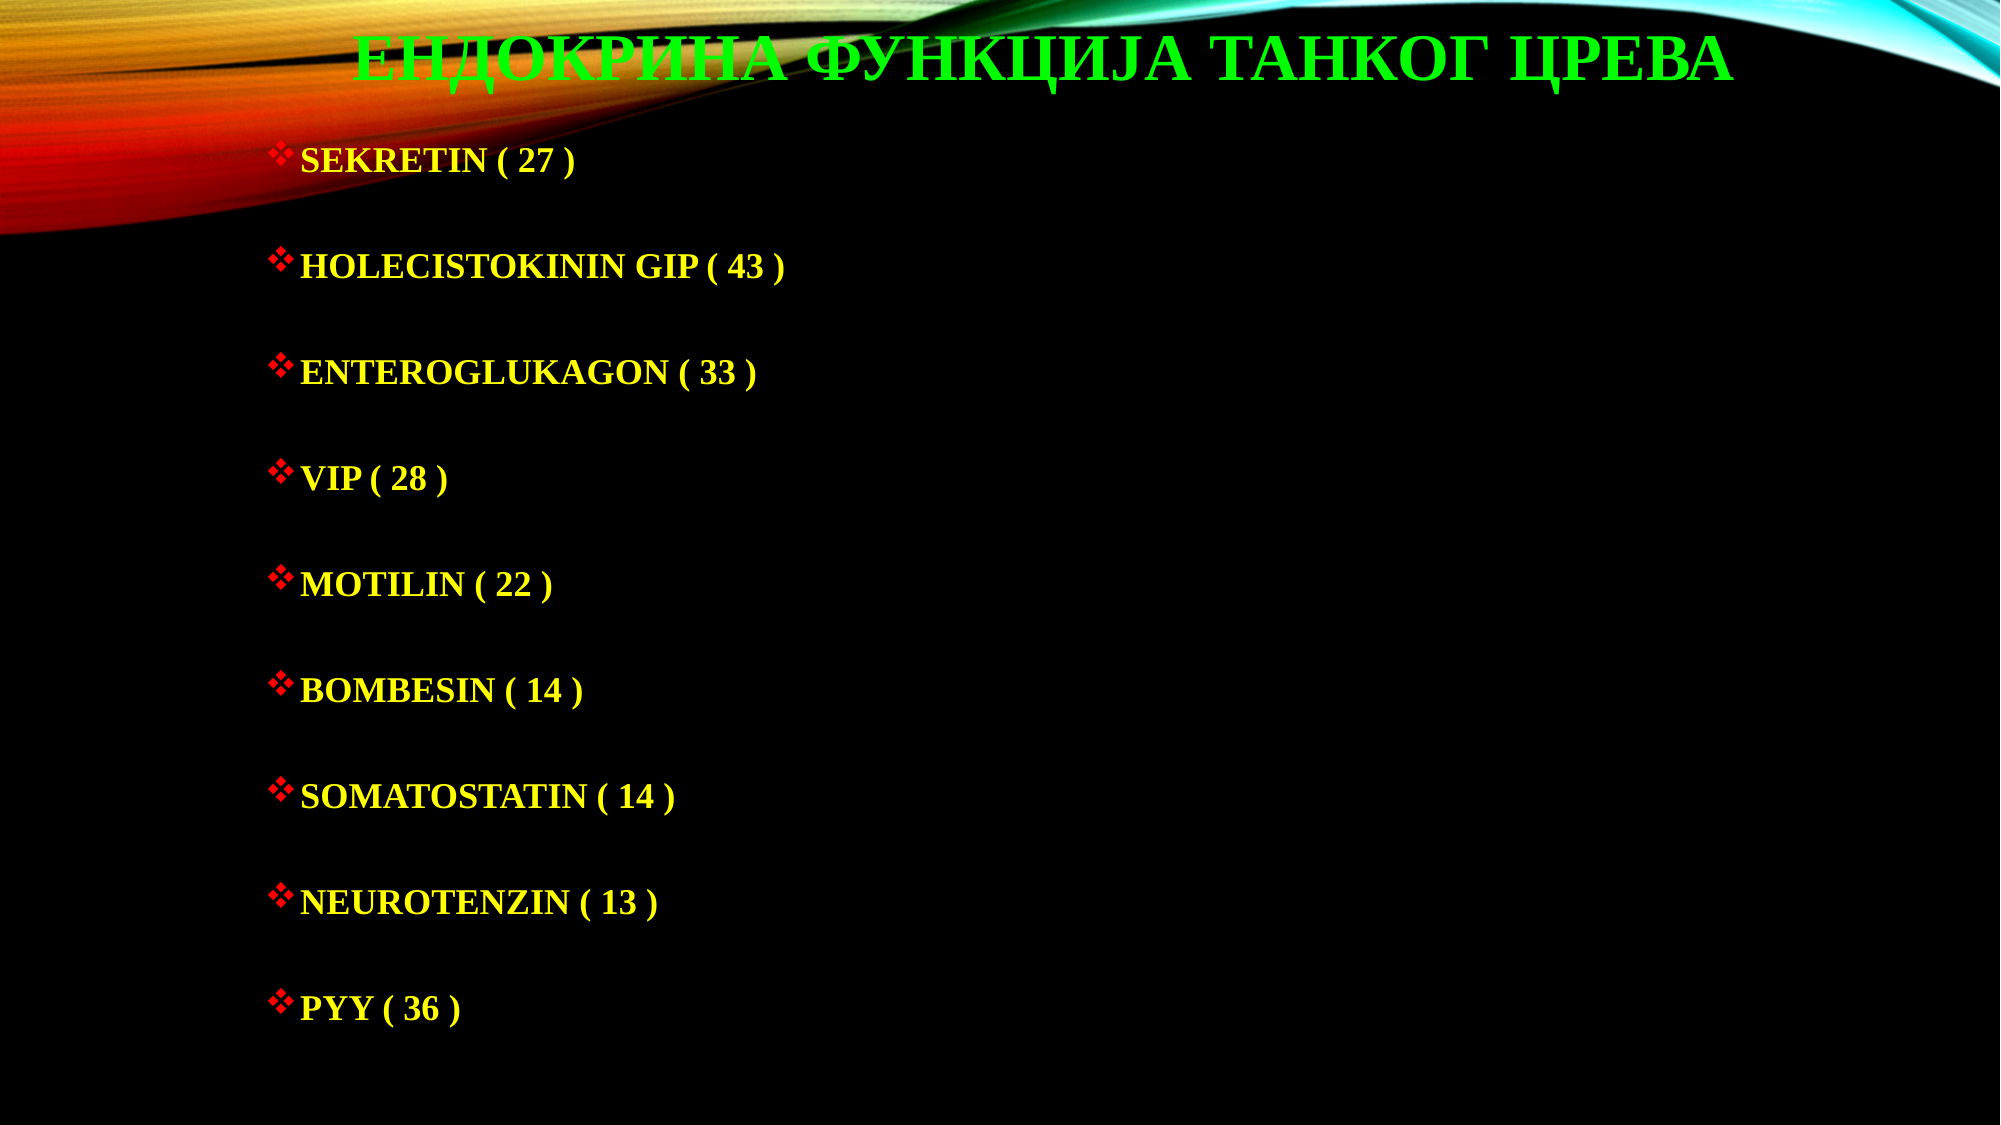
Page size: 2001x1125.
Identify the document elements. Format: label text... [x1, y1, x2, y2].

title ЕНДОКРИНА ФУНКЦИЈА ТАНКОГ ЦРЕВА [249, 0, 1750, 117]
picture [0, 0, 2000, 237]
list SEKRETIN ( 27 ) HOLECISTOKININ GIP ( 43 ) ENTEROGLUKAGON ( 33 ) VIP ( 28 ) MOTILIN ( 22 ) BOMBESIN ( 14 ) SOMATOSTATIN ( 14 ) NEUROTENZIN ( 13 ) PYY ( 36 ) [249, 137, 1750, 1125]
